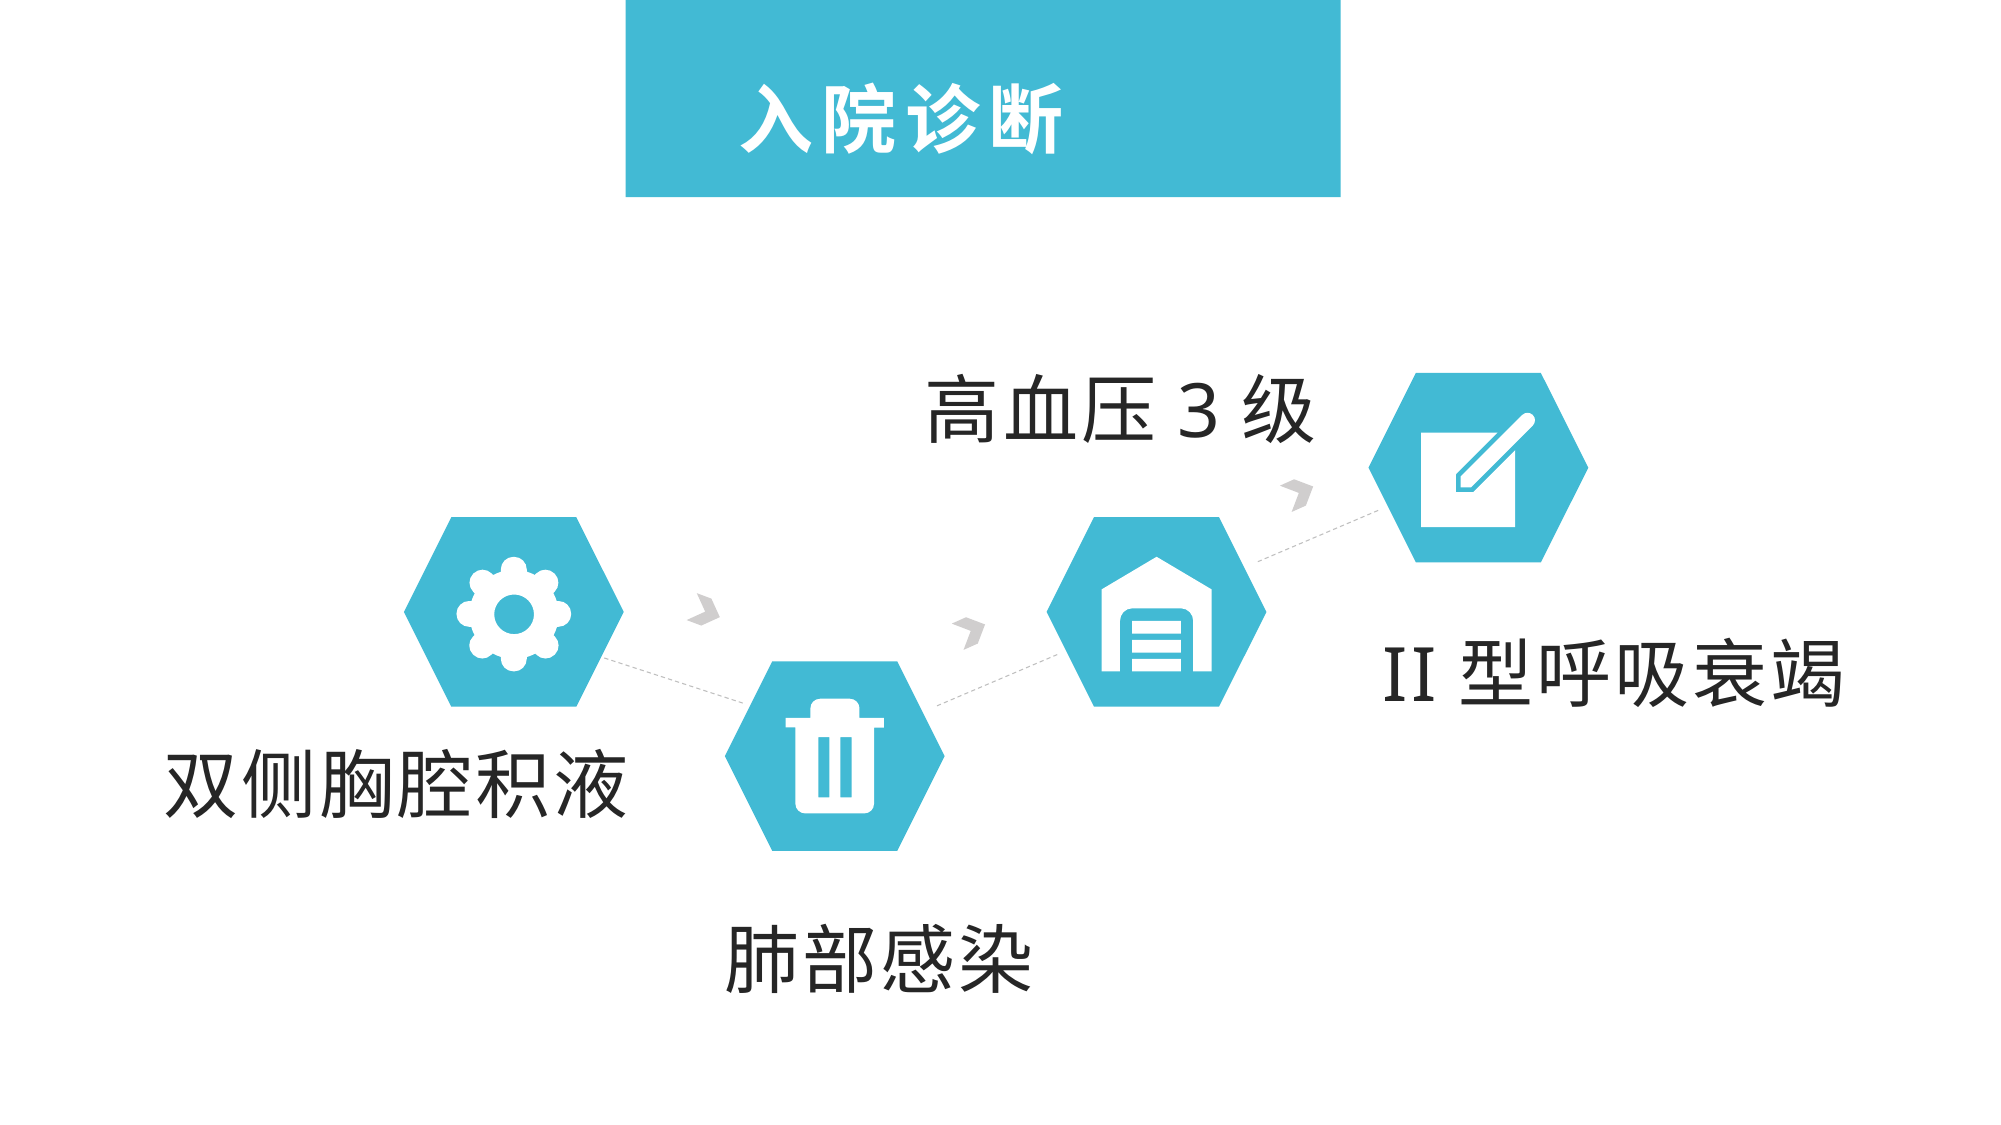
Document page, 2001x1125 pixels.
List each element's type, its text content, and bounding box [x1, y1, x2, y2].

text_box II型呼吸衰竭 [1589, 578, 1868, 746]
text_box [625, 0, 1342, 198]
text_box 入院诊断 [723, 65, 1243, 171]
text_box 双侧胸腔积液 [142, 611, 650, 937]
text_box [403, 372, 1589, 851]
text_box 肺部感染 [625, 851, 1133, 1111]
text_box 高血压3级 [867, 366, 1375, 372]
